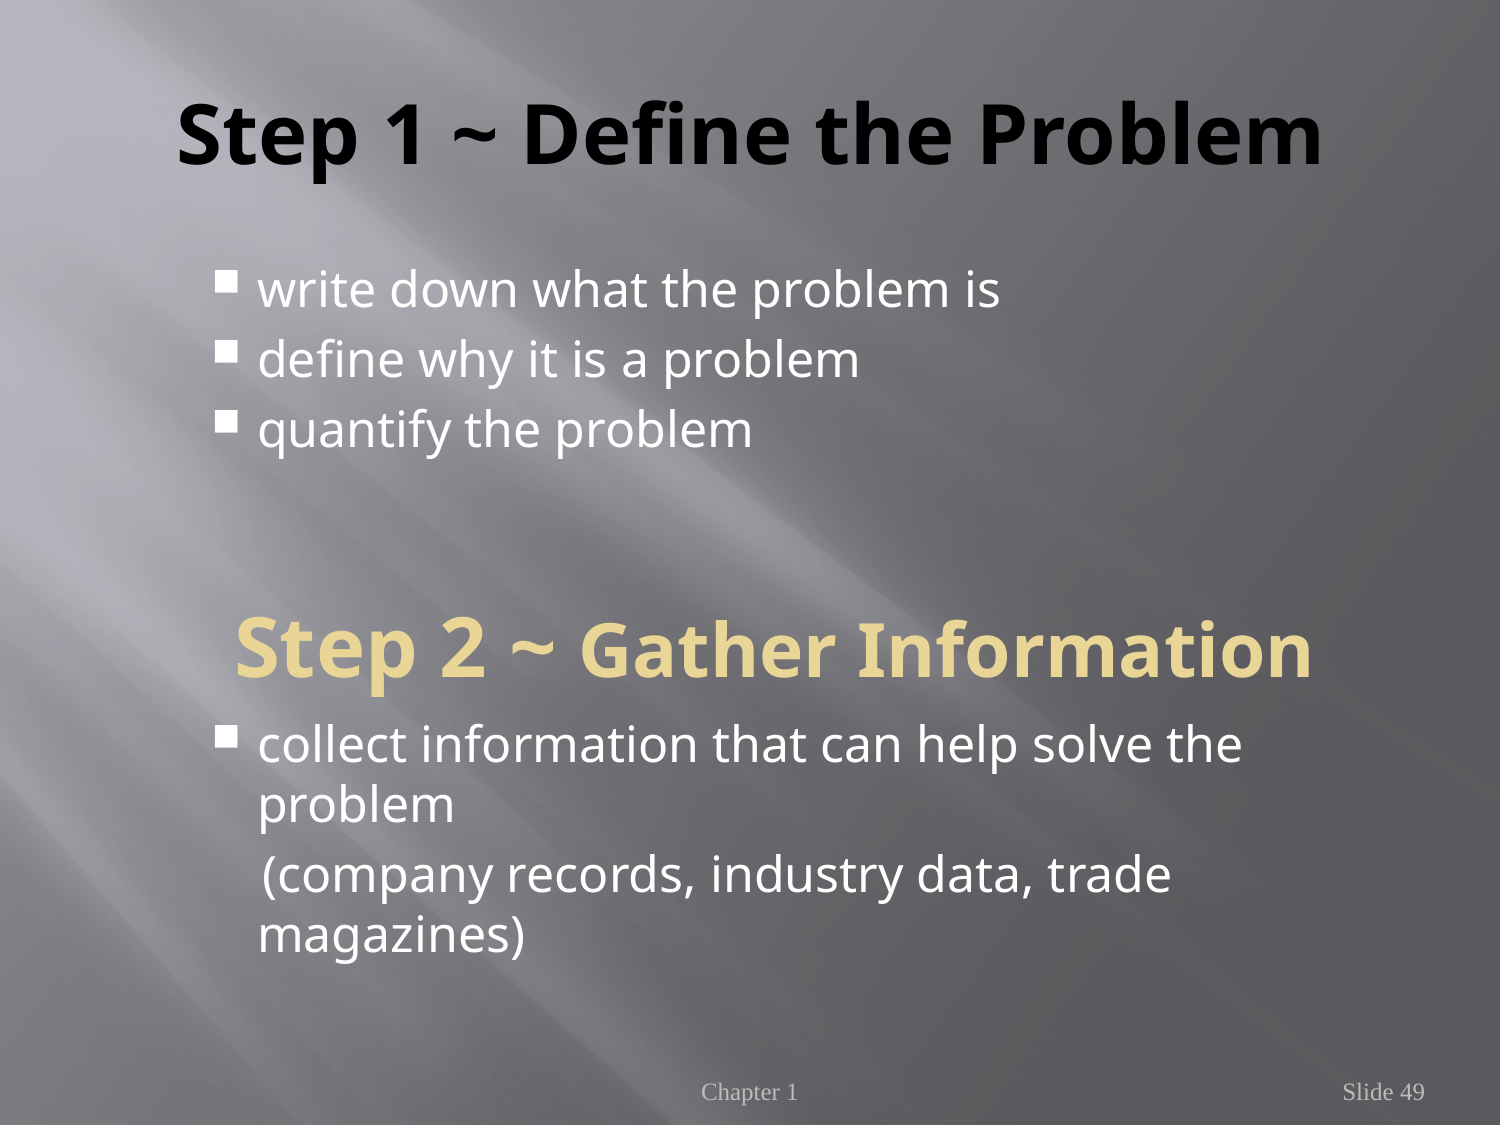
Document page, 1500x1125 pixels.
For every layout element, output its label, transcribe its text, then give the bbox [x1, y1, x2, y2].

title Step 1 ~ Define the Problem [62, 37, 1463, 225]
text_box Step 2 ~ Gather Information [75, 549, 1475, 738]
list write down what the problem is define why it is a problem quantify the problem collect information that can help solve the problem (company records, industry data, trade magazines) [99, 738, 1438, 975]
footer Chapter 1 [512, 1052, 988, 1113]
slide_number Slide 49 [1299, 1052, 1425, 1113]
list write down what the problem is define why it is a problem quantify the problem collect information that can help solve the problem (company records, industry data, trade magazines) [99, 249, 1438, 549]
